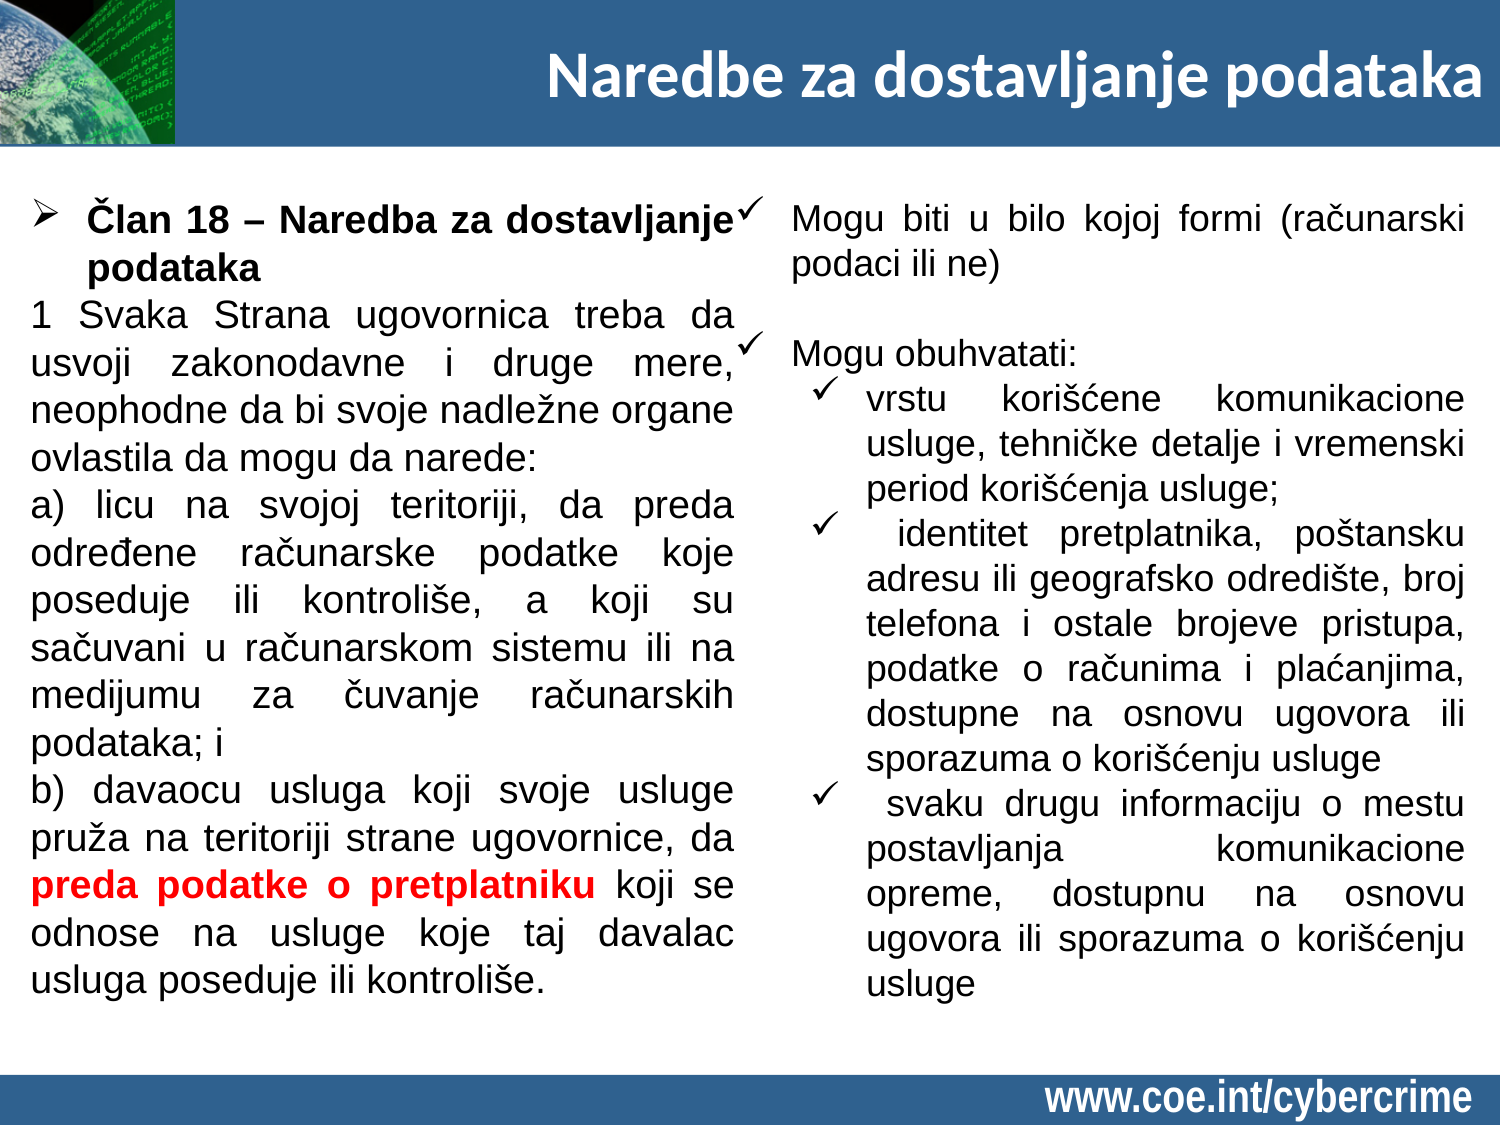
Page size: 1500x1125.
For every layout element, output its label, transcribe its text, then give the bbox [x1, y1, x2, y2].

text_box [0, 1073, 1030, 1125]
text_box Član 18 – Naredba za dostavljanje podataka 1 Svaka Strana ugovornica treba da usvoji zakonodavne i druge mere, neophodne da bi svoje nadležne organe ovlastila da mogu da narede: a) licu na svojoj teritoriji, da preda određene računarske podatke koje poseduje ili kontroliše, a koji su sačuvani u računarskom sistemu ili na medijumu za čuvanje računarskih podataka; i b) davaocu usluga koji svoje usluge pruža na teritoriji strane ugovornice, da preda podatke o pretplatniku koji se odnose na usluge koje taj davalac usluga poseduje ili kontroliše. [15, 186, 750, 1009]
text_box Mogu biti u bilo kojoj formi (računarski podaci ili ne) Mogu obuhvatati: vrstu korišćene komunikacione usluge, tehničke detalje i vremenski period korišćenja usluge; identitet pretplatnika, poštansku adresu ili geografsko odredište, broj telefona i ostale brojeve pristupa, podatke o računima i plaćanjima, dostupne na osnovu ugovora ili sporazuma o korišćenju usluge svaku drugu informaciju o mestu postavljanja komunikacione opreme, dostupnu na osnovu ugovora ili sporazuma o korišćenju usluge [719, 187, 1480, 1067]
text_box Naredbe za dostavljanje podataka [177, 0, 1500, 149]
picture [0, 0, 175, 144]
text_box www.coe.int/cybercrime [1030, 1059, 1500, 1125]
